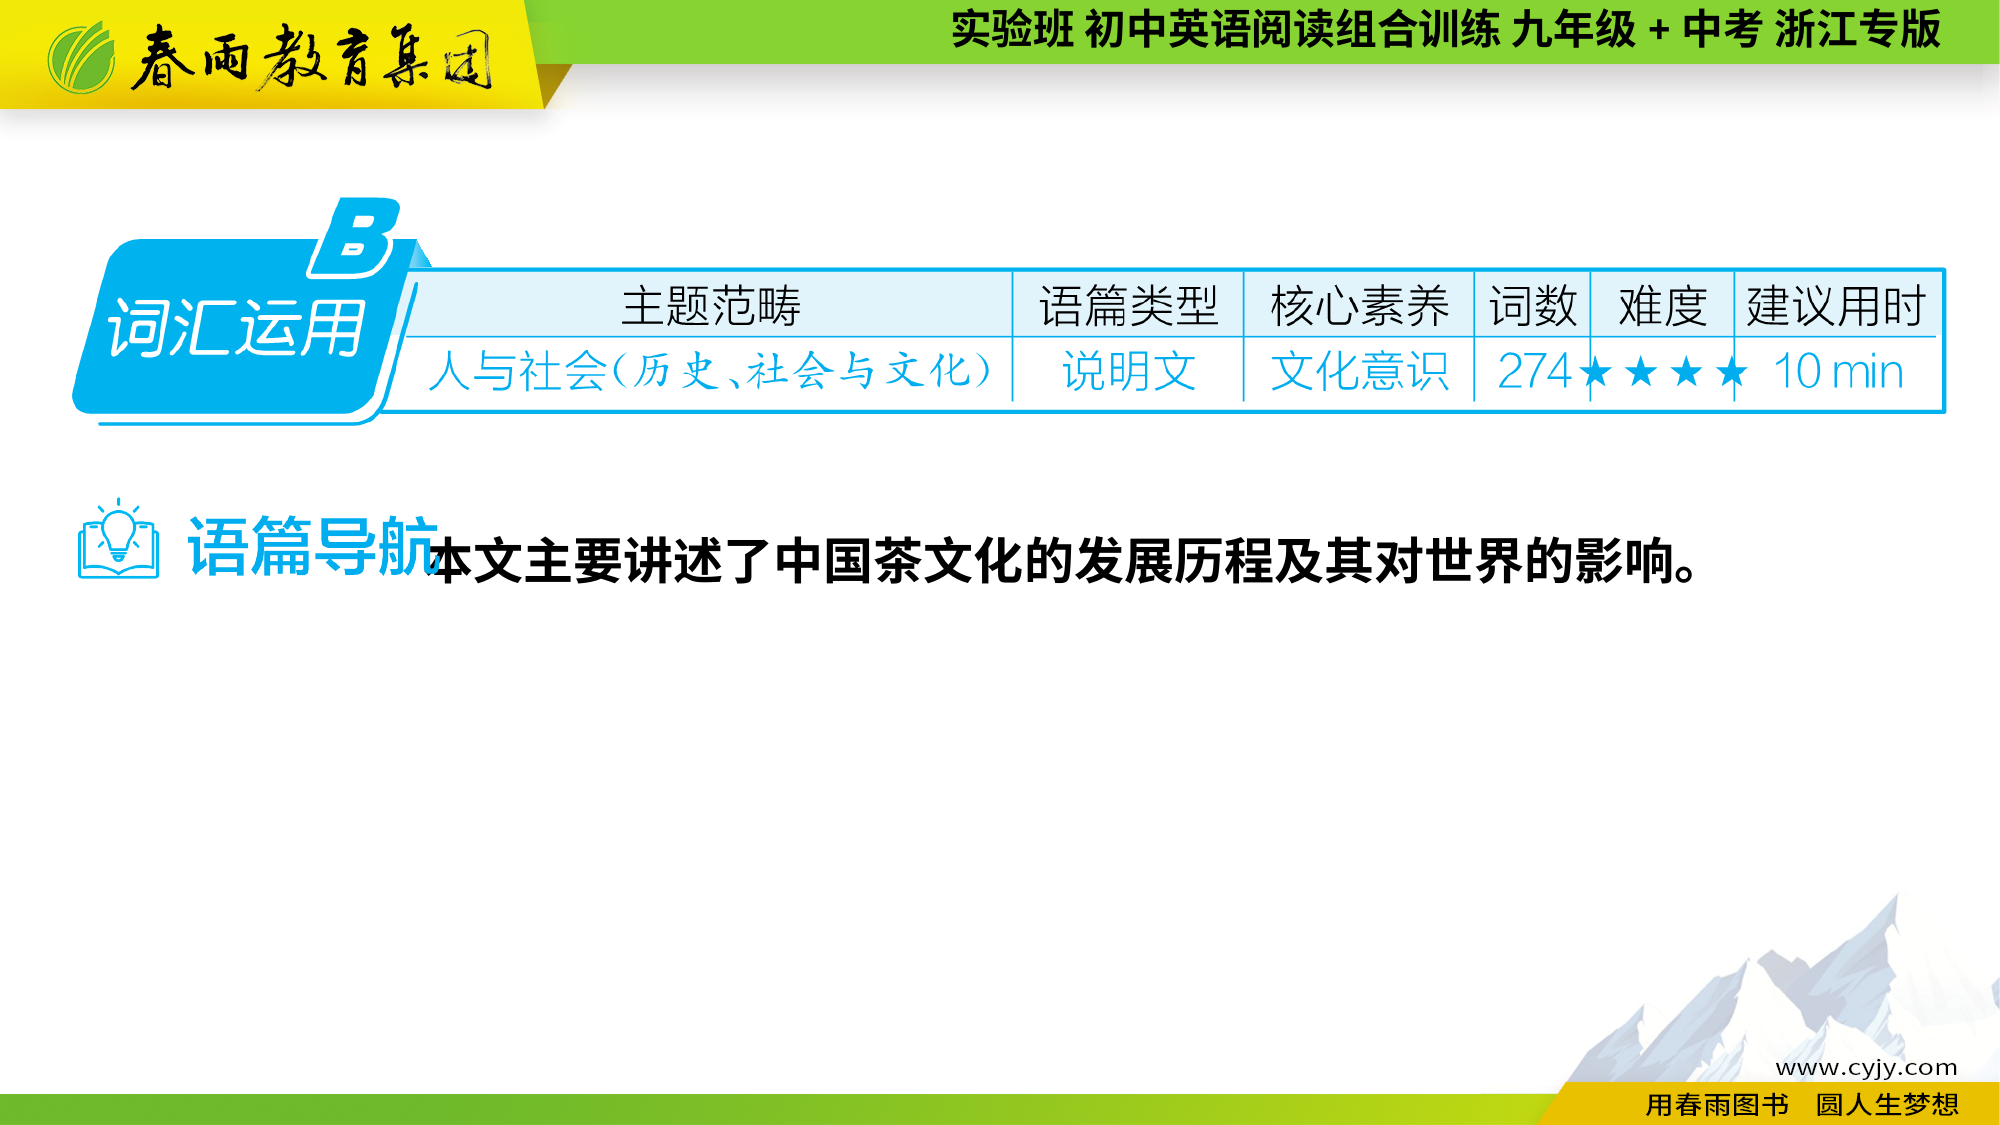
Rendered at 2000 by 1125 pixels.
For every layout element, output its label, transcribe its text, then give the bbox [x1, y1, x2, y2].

picture [0, 0, 2000, 1125]
list 本文主要讲述了中国茶文化的发展历程及其对世界的影响。 [59, 491, 1944, 598]
